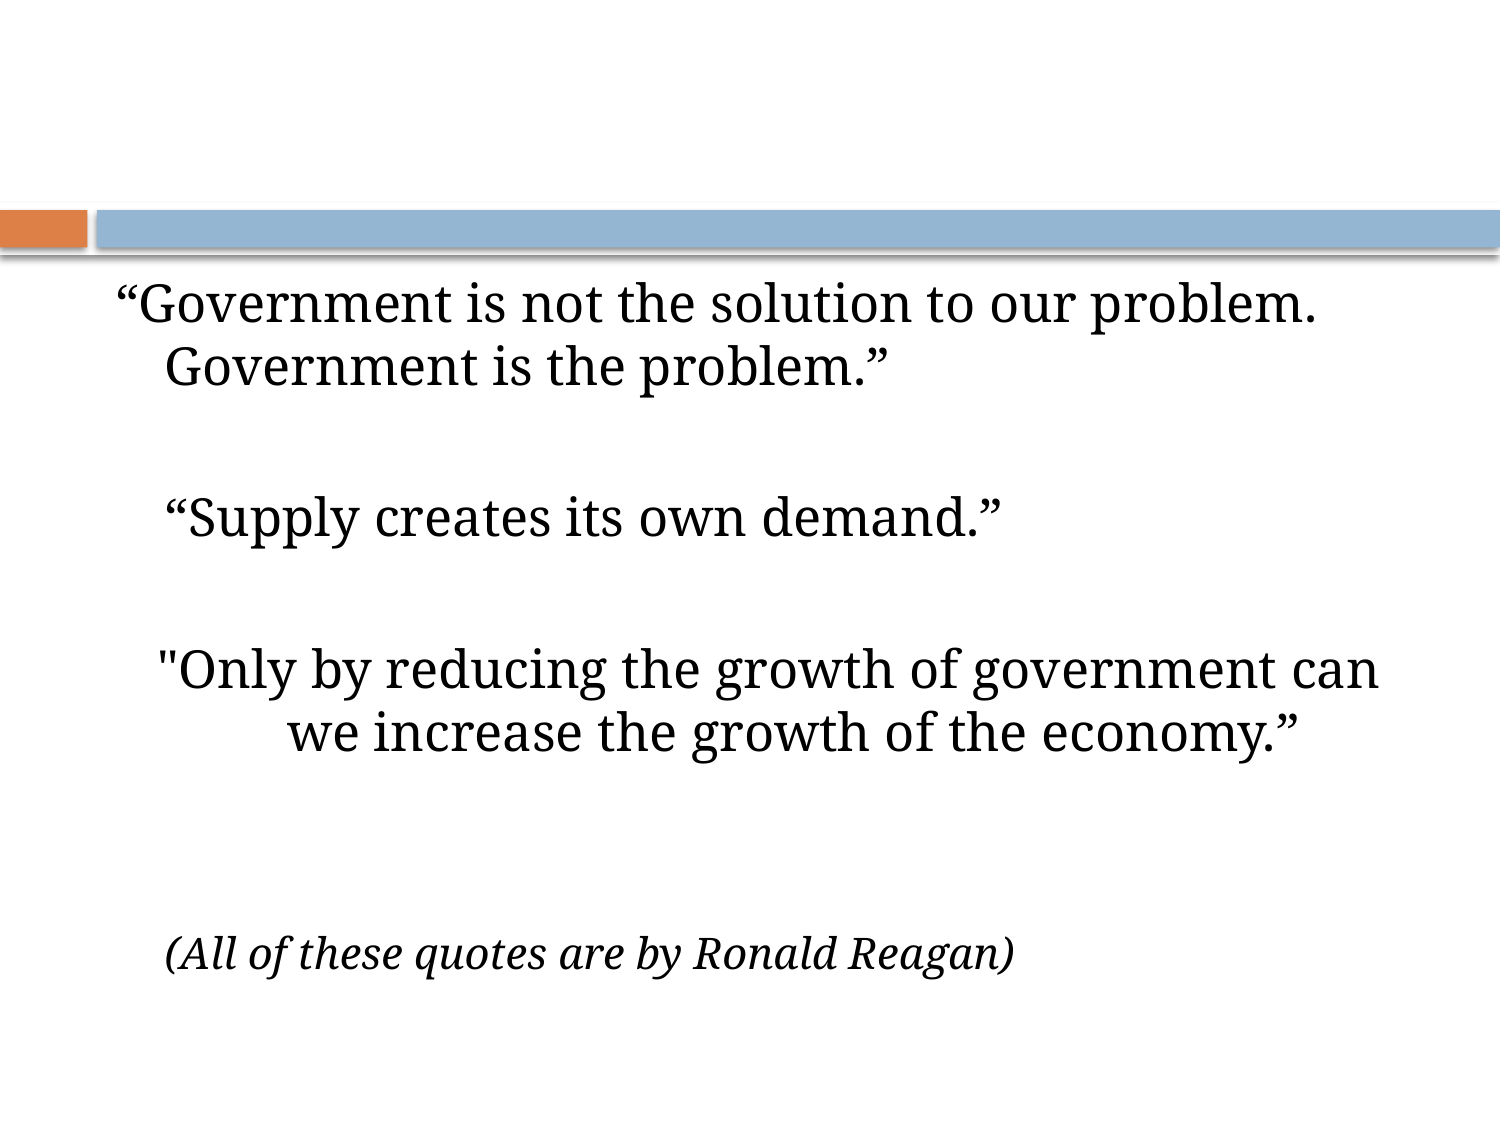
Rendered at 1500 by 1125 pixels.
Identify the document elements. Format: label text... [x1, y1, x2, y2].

list “Government is not the solution to our problem. Government is the problem.” “Supply creates its own demand.” "Only by reducing the growth of government can we increase the growth of the economy.” (All of these quotes are by Ronald Reagan) [100, 262, 1438, 1000]
